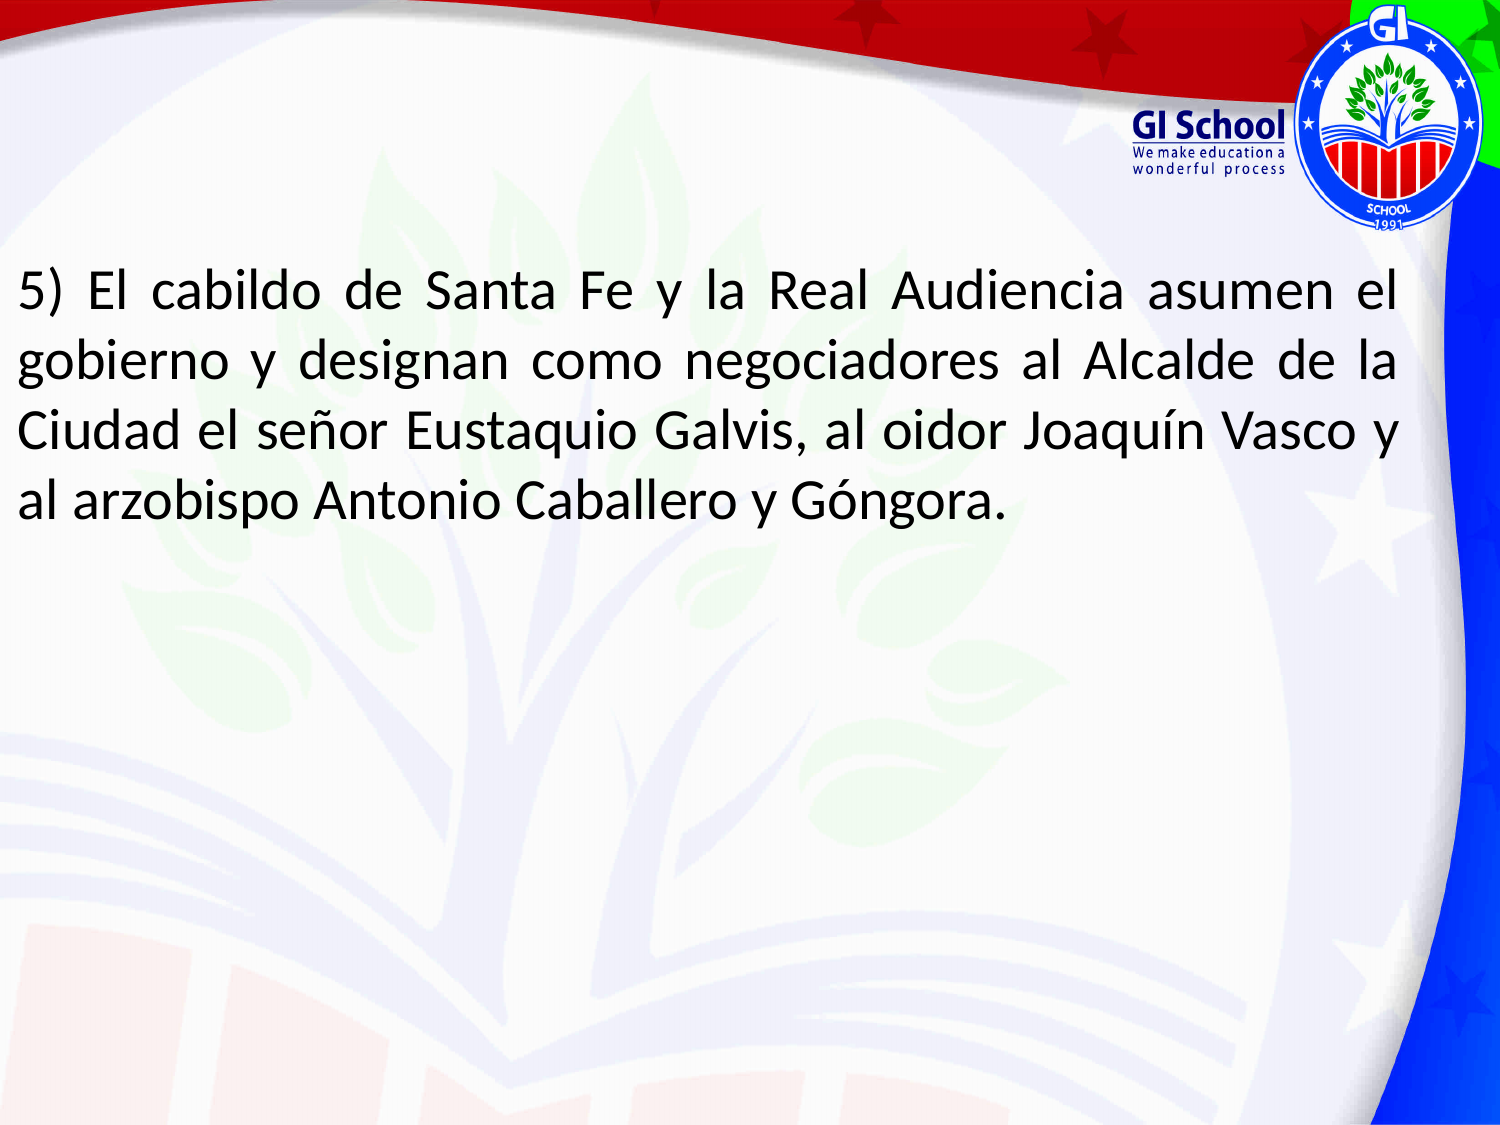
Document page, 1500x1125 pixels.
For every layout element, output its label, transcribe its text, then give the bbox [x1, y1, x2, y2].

text_box 5) El cabildo de Santa Fe y la Real Audiencia asumen el gobierno y designan como negociadores al Alcalde de la Ciudad el señor Eustaquio Galvis, al oidor Joaquín Vasco y al arzobispo Antonio Caballero y Góngora. [3, 243, 1415, 539]
picture [0, 0, 1500, 1125]
